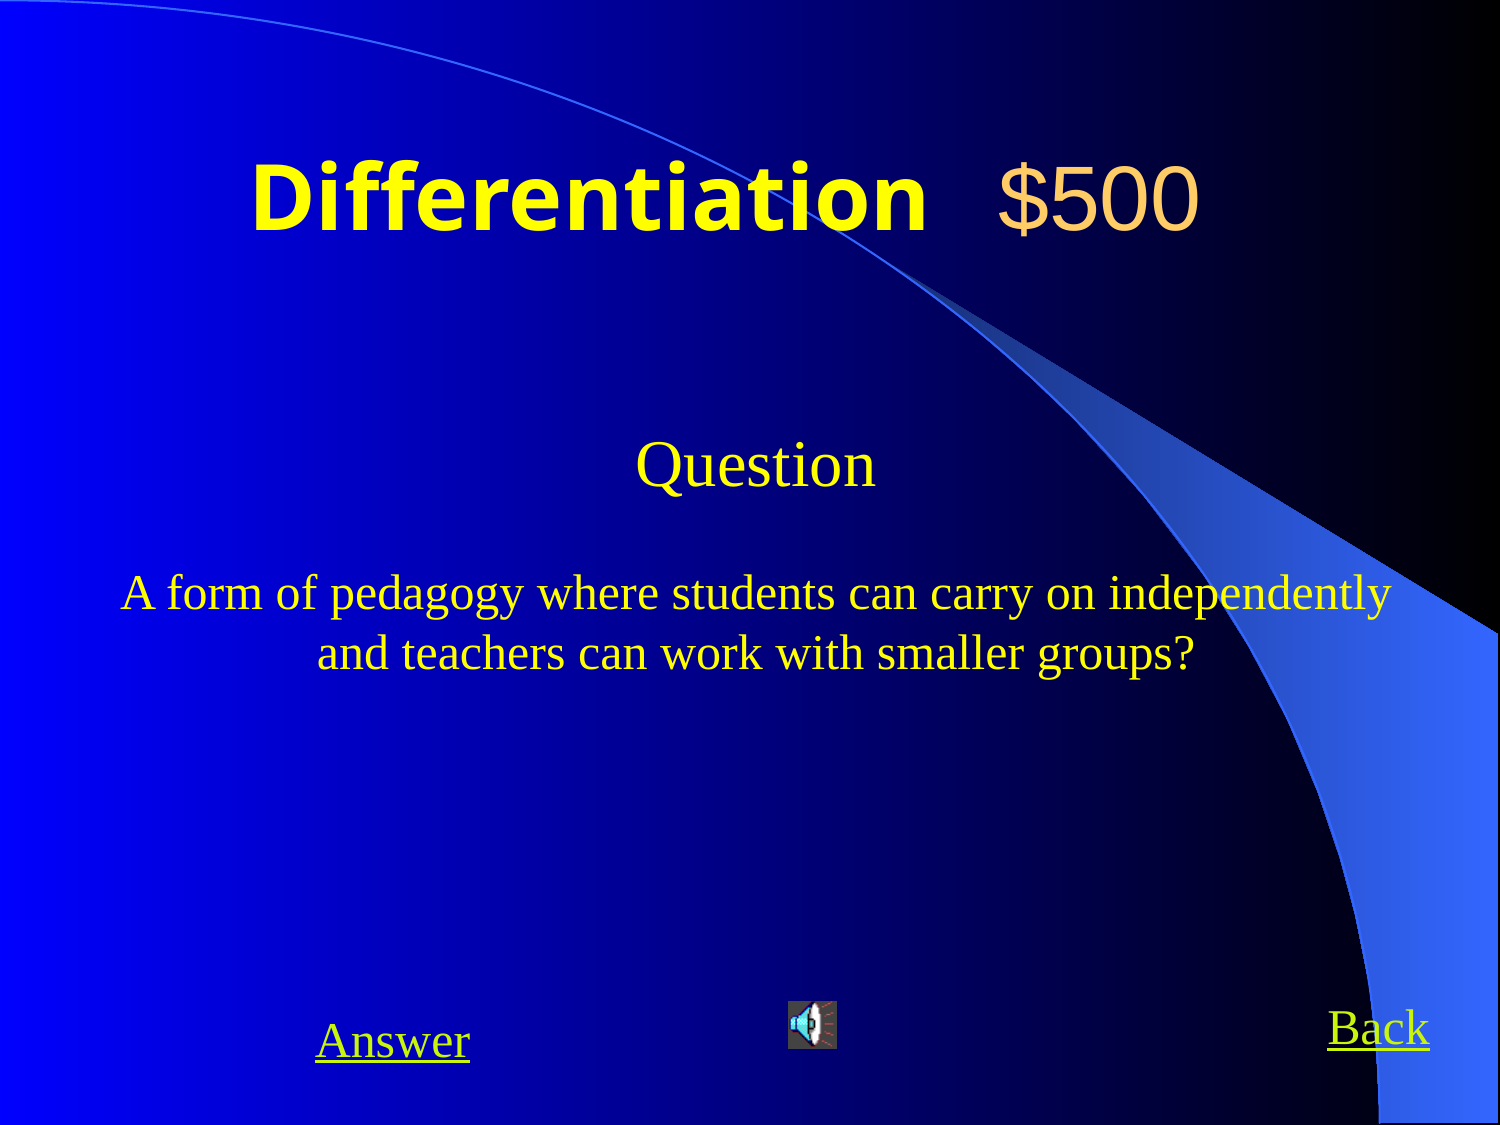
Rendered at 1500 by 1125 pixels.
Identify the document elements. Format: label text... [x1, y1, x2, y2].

picture [787, 999, 838, 1051]
text_box Answer [300, 999, 625, 1075]
text_box Back [1312, 987, 1446, 1063]
text_box Question A form of pedagogy where students can carry on independently and teachers can work with smaller groups? [99, 412, 1413, 748]
title Differentiation $500 [87, 99, 1363, 288]
